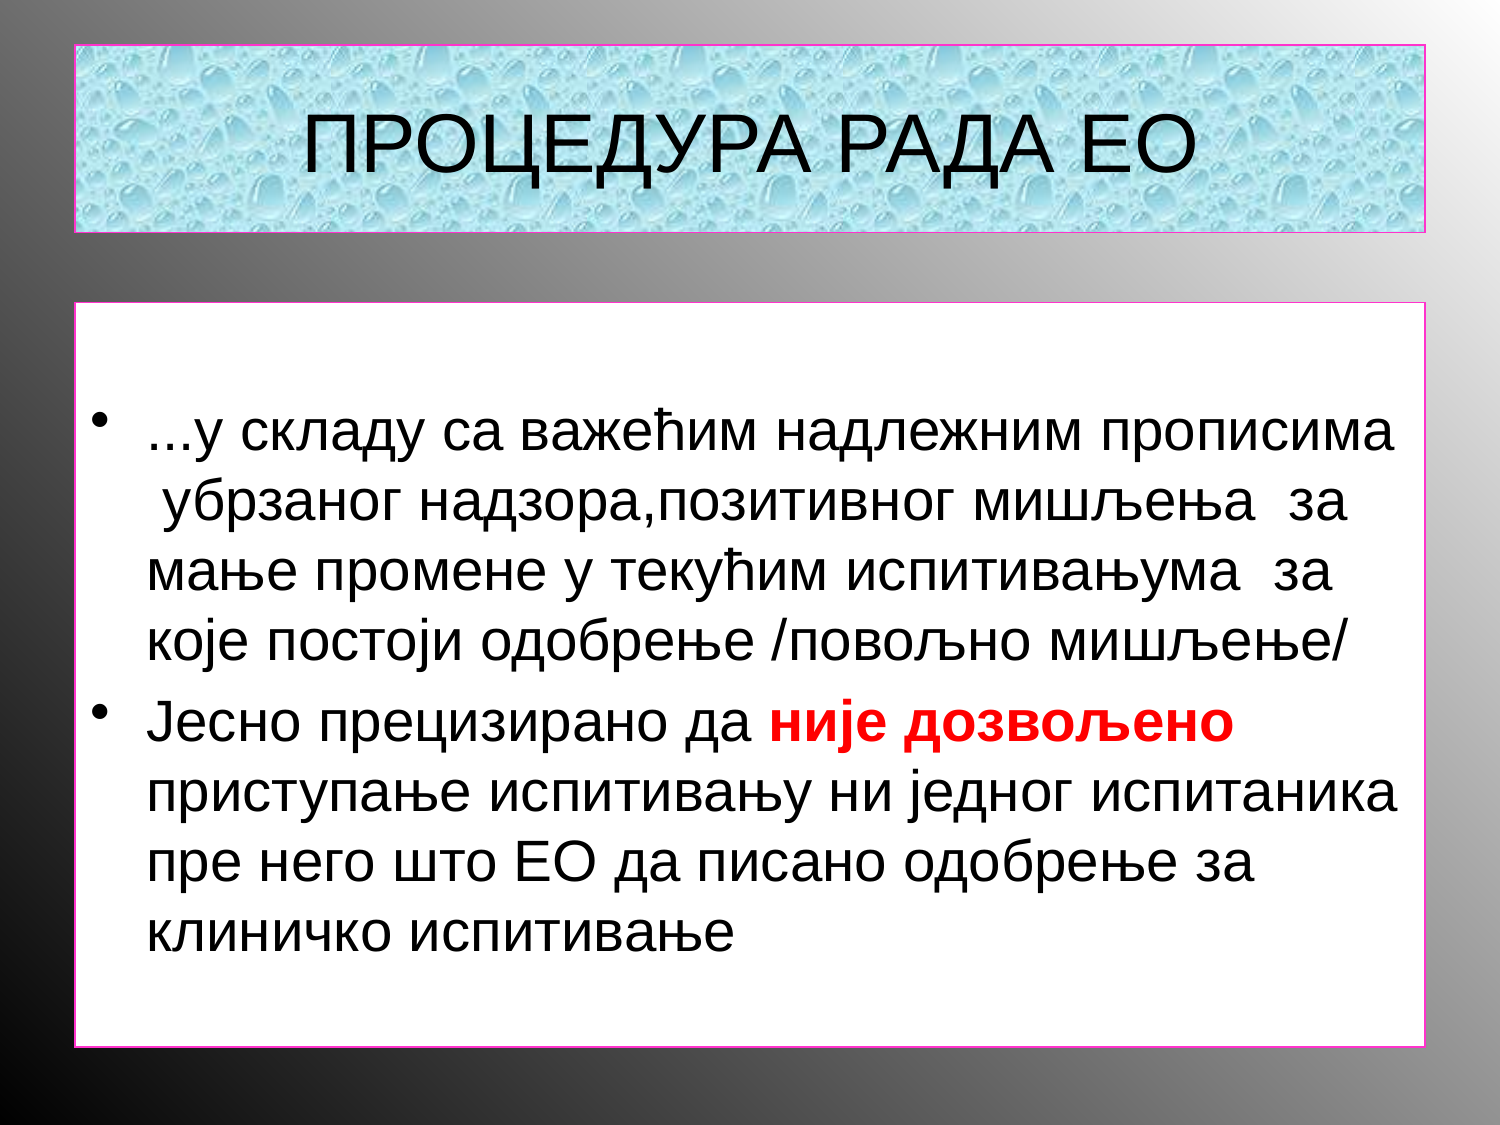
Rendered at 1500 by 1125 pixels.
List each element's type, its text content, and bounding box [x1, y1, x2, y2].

title ПРОЦЕДУРА РАДА ЕО [74, 44, 1426, 233]
list ...у складу са важећим надлежним прописима убрзаног надзора,позитивног мишљења за мање промене у текућим испитивањума за које постоји одобрење /повољно мишљење/ Јесно прецизирано да није дозвољено приступање испитивању ни једног испитаника пре него што ЕО да писано одобрење за клиничко испитивање [74, 302, 1426, 1048]
